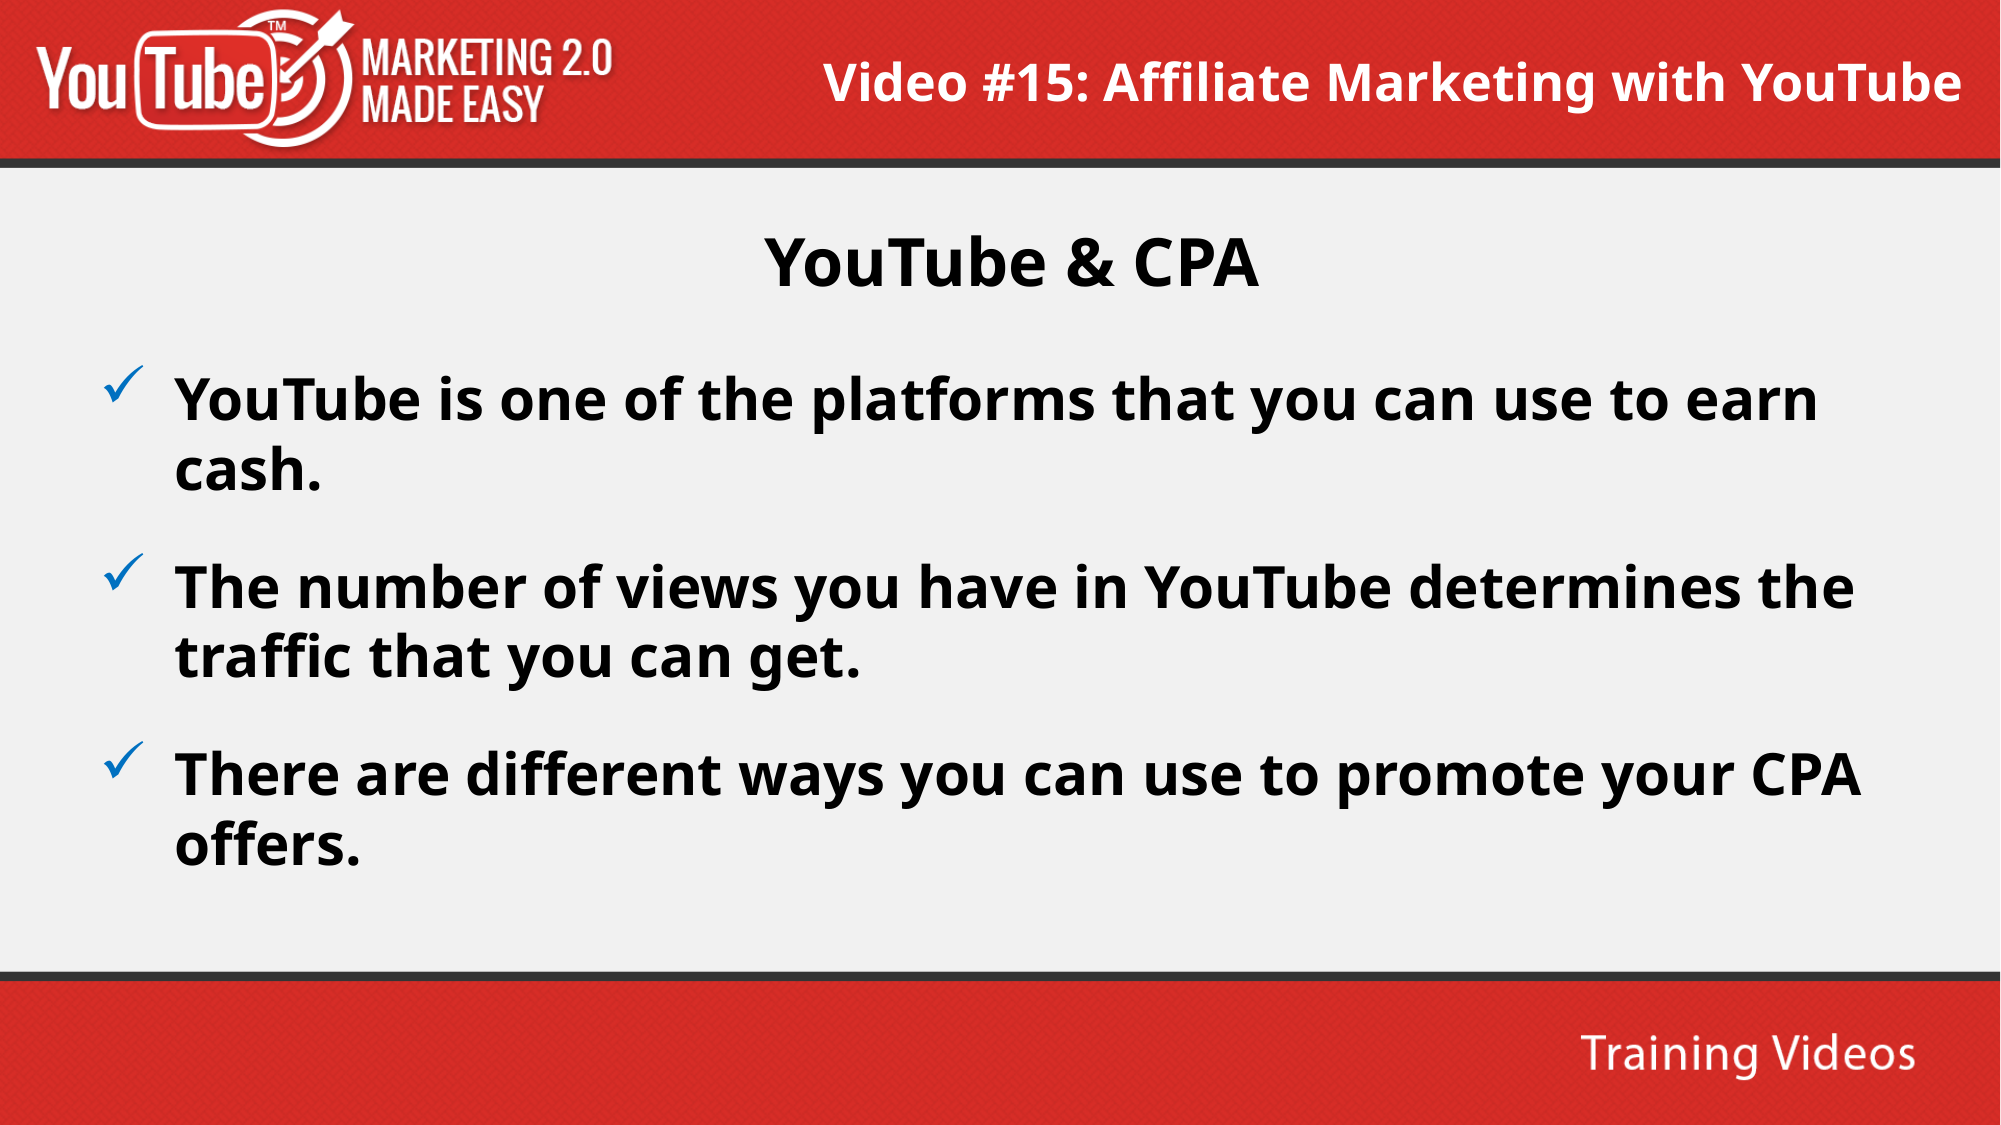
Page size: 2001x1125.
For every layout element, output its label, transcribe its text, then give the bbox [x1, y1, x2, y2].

text_box The number of views you have in YouTube determines the traffic that you can get. [84, 542, 1937, 697]
text_box There are different ways you can use to promote your CPA offers. [84, 729, 1937, 885]
picture [0, 0, 2001, 1125]
text_box YouTube & CPA [84, 212, 1922, 307]
text_box YouTube is one of the platforms that you can use to earn cash. [84, 354, 1939, 510]
text_box Video #15: Affiliate Marketing with YouTube [725, 41, 1979, 119]
